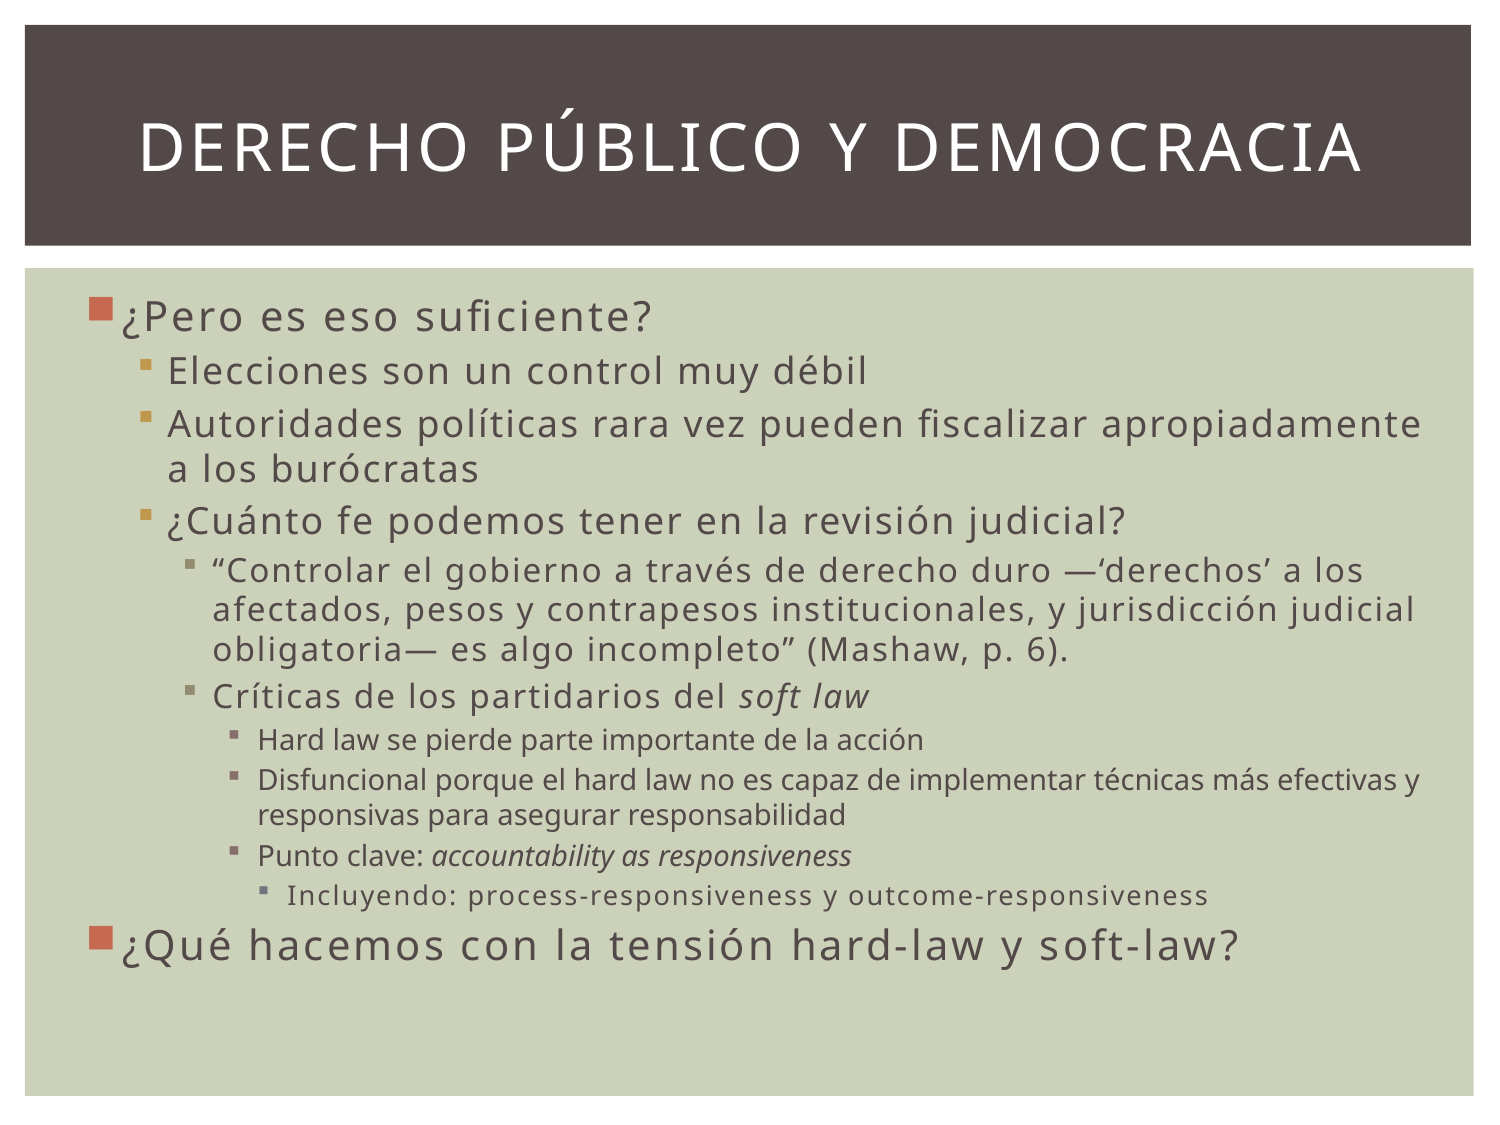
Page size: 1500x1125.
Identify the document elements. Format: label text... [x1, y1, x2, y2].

list ¿Pero es eso suficiente? Elecciones son un control muy débil Autoridades políticas rara vez pueden fiscalizar apropiadamente a los burócratas ¿Cuánto fe podemos tener en la revisión judicial? “Controlar el gobierno a través de derecho duro —‘derechos’ a los afectados, pesos y contrapesos institucionales, y jurisdicción judicial obligatoria— es algo incompleto” (Mashaw, p. 6). Críticas de los partidarios del soft law Hard law se pierde parte importante de la acción Disfuncional porque el hard law no es capaz de implementar técnicas más efectivas y responsivas para asegurar responsabilidad Punto clave: accountability as responsiveness Incluyendo: process-responsiveness y outcome-responsiveness ¿Qué hacemos con la tensión hard-law y soft-law? [62, 281, 1442, 1005]
title Derecho público y democracia [62, 58, 1438, 232]
